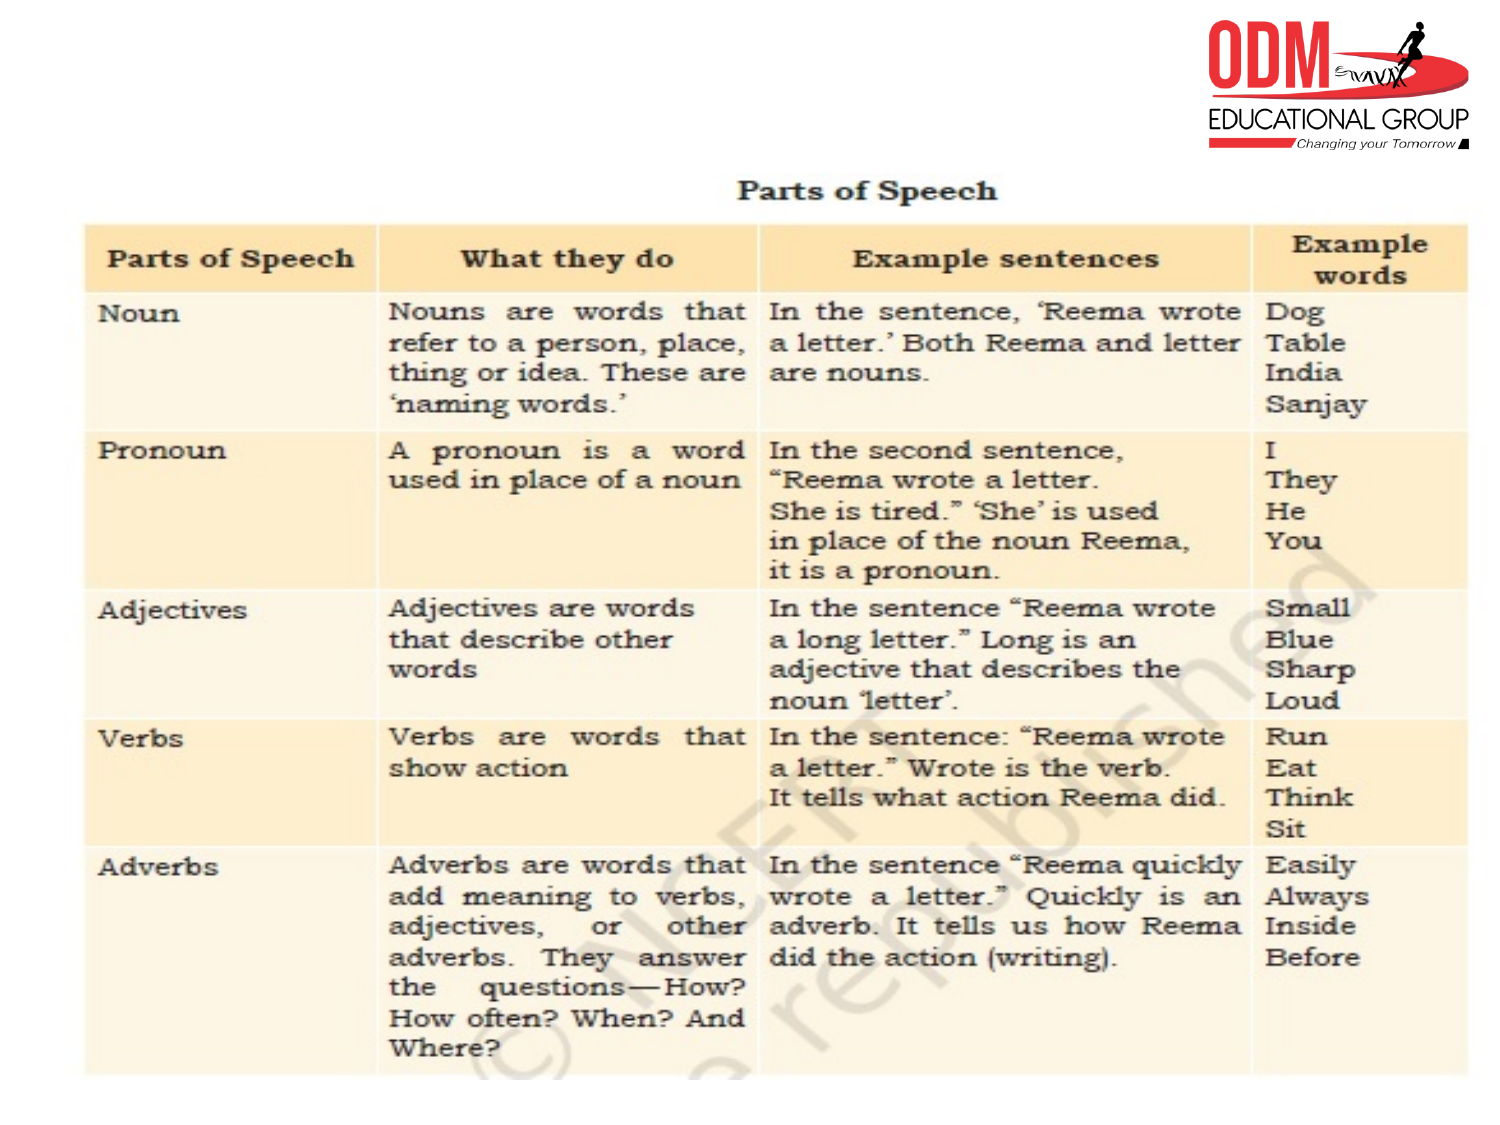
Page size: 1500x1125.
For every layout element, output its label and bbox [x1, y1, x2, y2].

list [62, 173, 1489, 1081]
picture [1209, 20, 1469, 150]
